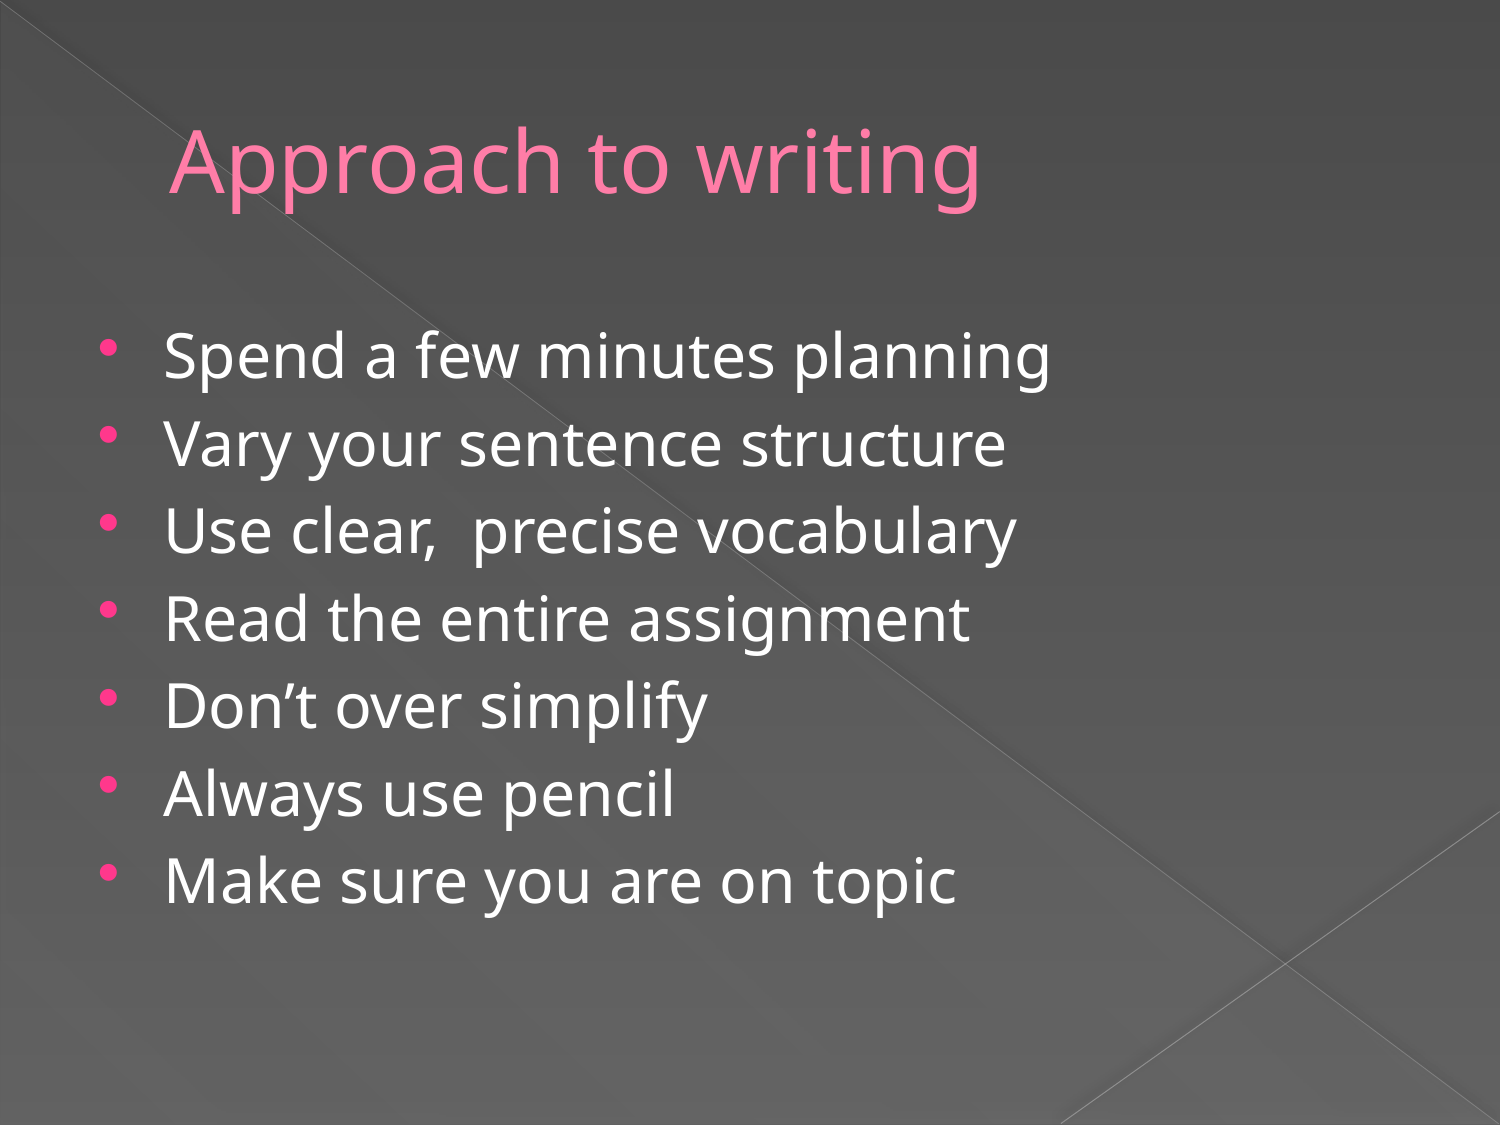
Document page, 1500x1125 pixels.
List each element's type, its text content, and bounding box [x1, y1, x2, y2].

list Spend a few minutes planning Vary your sentence structure Use clear, precise vocabulary Read the entire assignment Don’t over simplify Always use pencil Make sure you are on topic [75, 308, 1425, 1059]
title Approach to writing [75, 43, 1425, 274]
